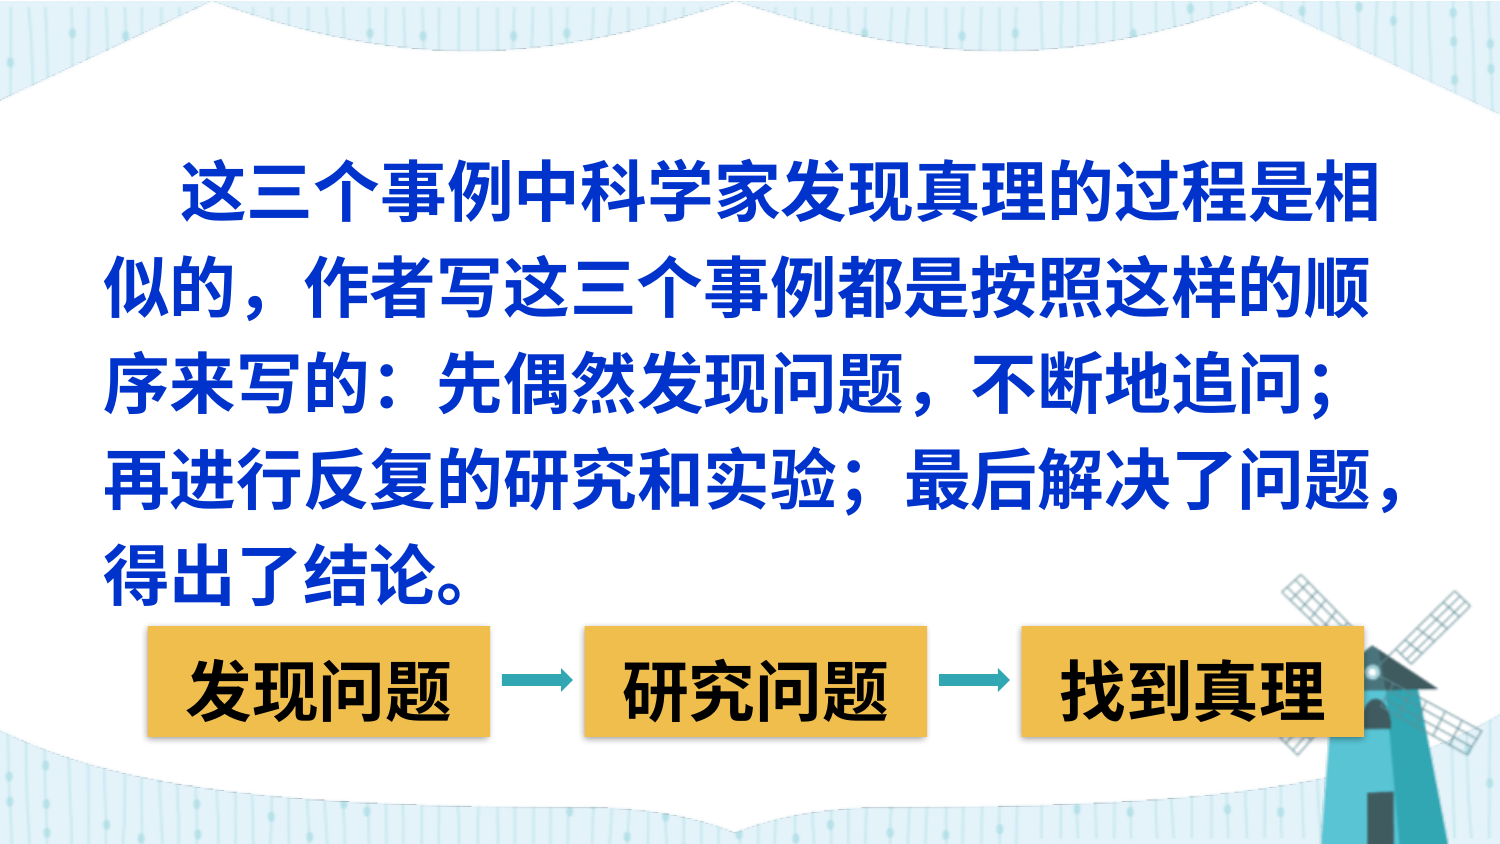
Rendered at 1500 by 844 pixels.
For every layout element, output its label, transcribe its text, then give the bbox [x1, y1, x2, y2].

text_box [499, 666, 575, 694]
text_box 发现问题 [147, 625, 491, 738]
text_box [936, 666, 1012, 694]
text_box 研究问题 [584, 625, 928, 738]
text_box 找到真理 [1021, 625, 1365, 738]
text_box 这三个事例中科学家发现真理的过程是相似的，作者写这三个事例都是按照这样的顺序来写的：先偶然发现问题，不断地追问；再进行反复的研究和实验；最后解决了问题，得出了结论。 [88, 126, 1406, 621]
picture [0, 0, 1500, 844]
